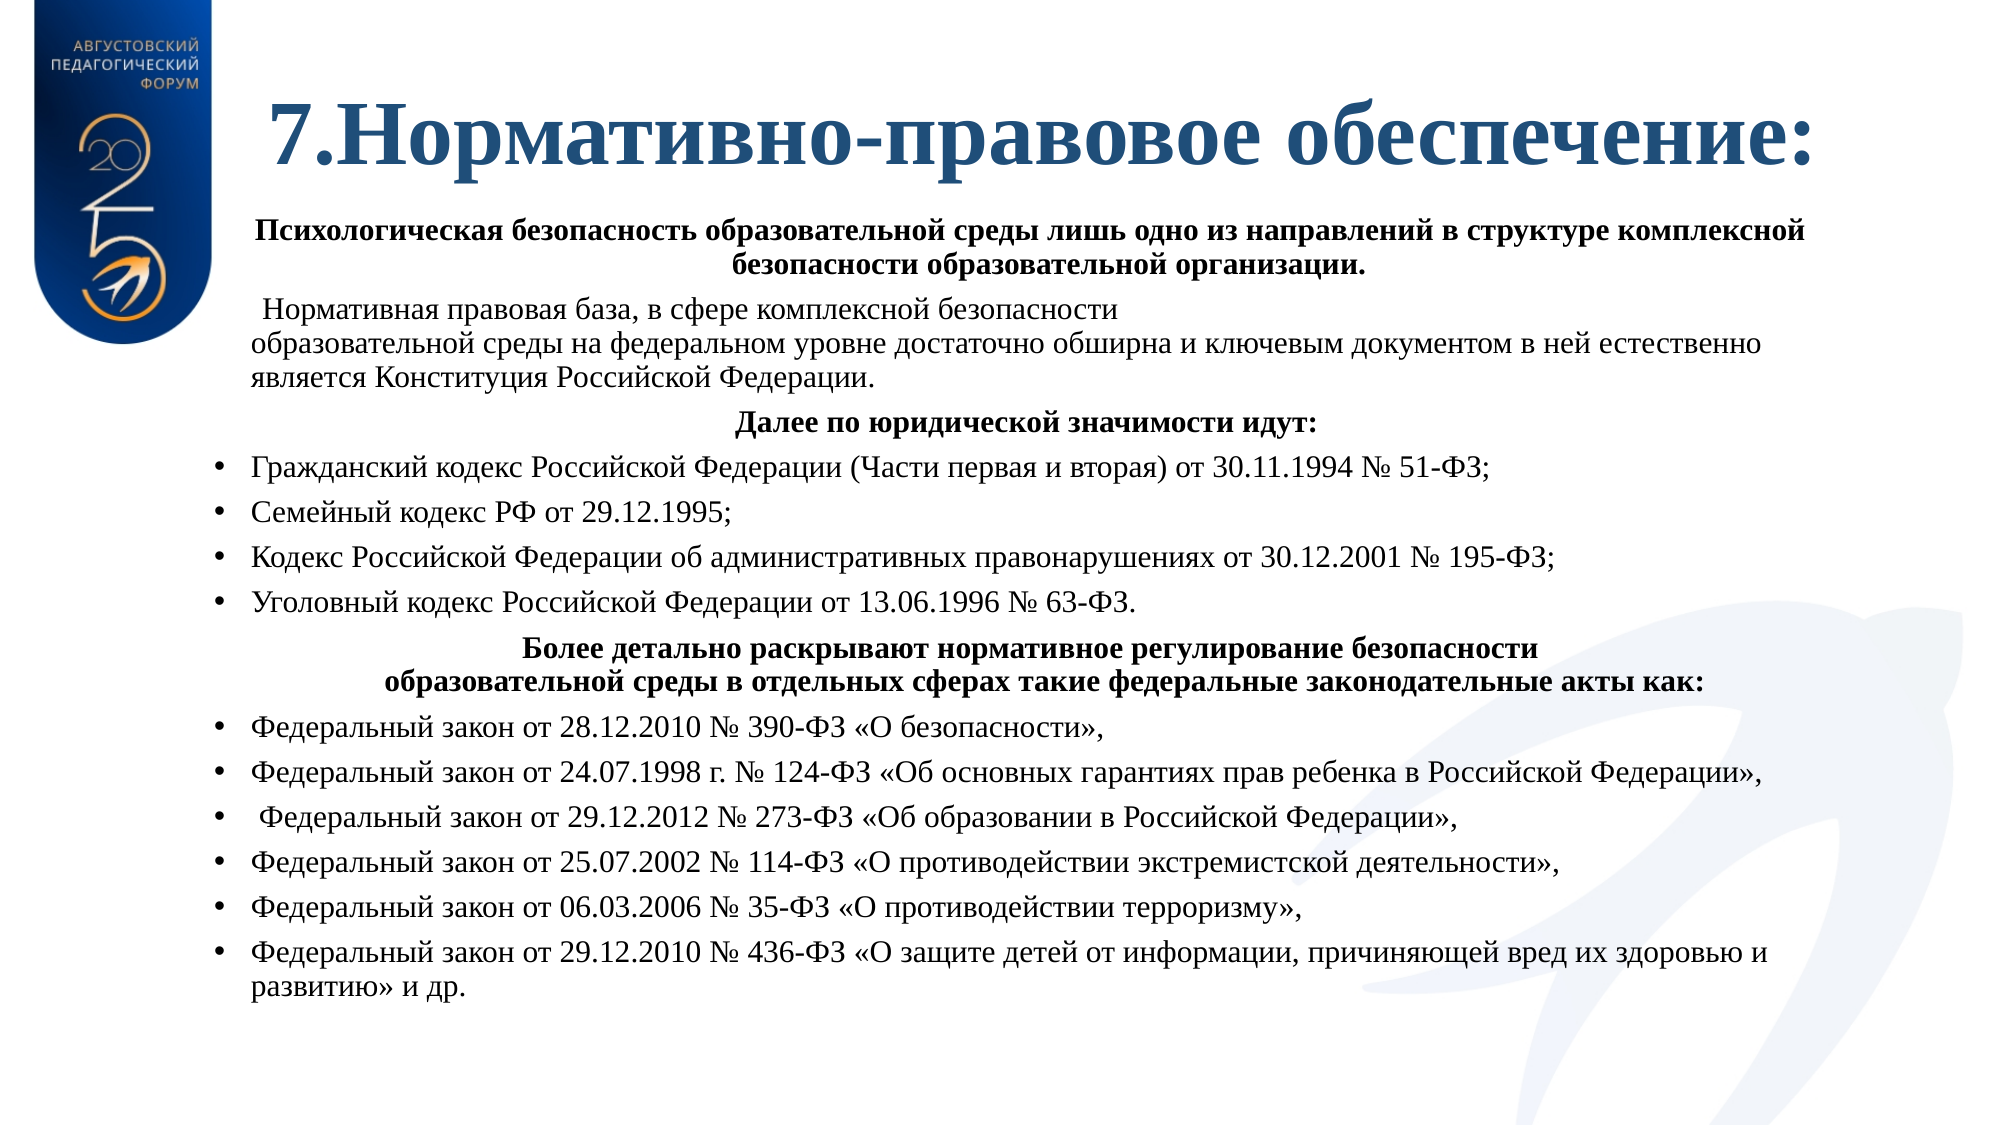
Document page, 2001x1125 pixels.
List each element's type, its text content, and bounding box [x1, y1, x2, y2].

list Психологическая безопасность образовательной среды лишь одно из направлений в структуре комплексной безопасности образовательной организации. Нормативная правовая база, в сфере комплексной безопасности образовательной среды на федеральном уровне достаточно обширна и ключевым документом в ней естественно является Конституция Российской Федерации. Далее по юридической значимости идут: Гражданский кодекс Российской Федерации (Части первая и вторая) от 30.11.1994 № 51-ФЗ; Семейный кодекс РФ от 29.12.1995; Кодекс Российской Федерации об административных правонарушениях от 30.12.2001 № 195-ФЗ; Уголовный кодекс Российской Федерации от 13.06.1996 № 63-ФЗ. Более детально раскрывают нормативное регулирование безопасности образовательной среды в отдельных сферах такие федеральные законодательные акты как: Федеральный закон от 28.12.2010 № 390-ФЗ «О безопасности», Федеральный закон от 24.07.1998 г. № 124-ФЗ «Об основных гарантиях прав ребенка в Российской Федерации», Федеральный закон от 29.12.2012 № 273-ФЗ «Об образовании в Российской Федерации», Федеральный закон от 25.07.2002 № 114-ФЗ «О противодействии экстремистской деятельности», Федеральный закон от 06.03.2006 № 35-ФЗ «О противодействии терроризму», Федеральный закон от 29.12.2010 № 436-ФЗ «О защите детей от информации, причиняющей вред их здоровью и развитию» и др. [199, 205, 1863, 1014]
picture [0, 0, 2001, 1125]
title 7.Нормативно-правовое обеспечение: [219, 25, 1868, 244]
